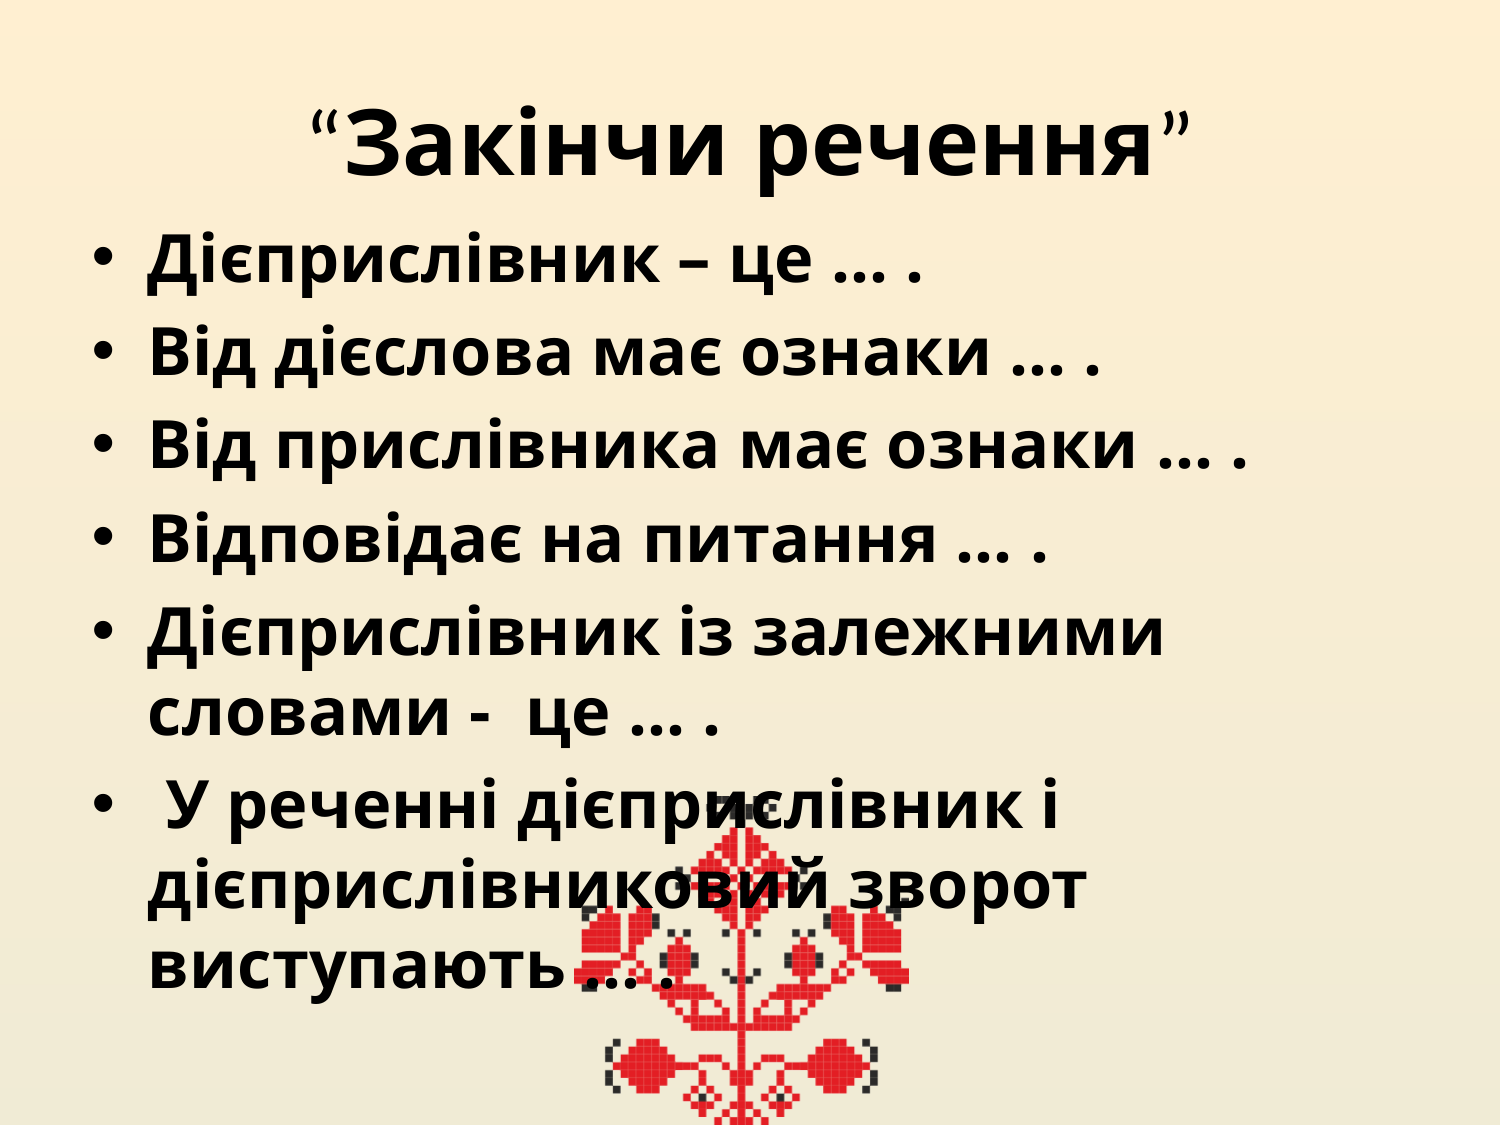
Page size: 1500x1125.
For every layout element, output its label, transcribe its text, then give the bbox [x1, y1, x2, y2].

title “Закінчи речення” [74, 44, 1426, 233]
list Дієприслівник – це … . Від дієслова має ознаки … . Від прислівника має ознаки … . Відповідає на питання … . Дієприслівник із залежними словами - це … . У реченні дієприслівник і дієприслівниковий зворот виступають … . [76, 207, 1449, 951]
picture [574, 951, 909, 1125]
